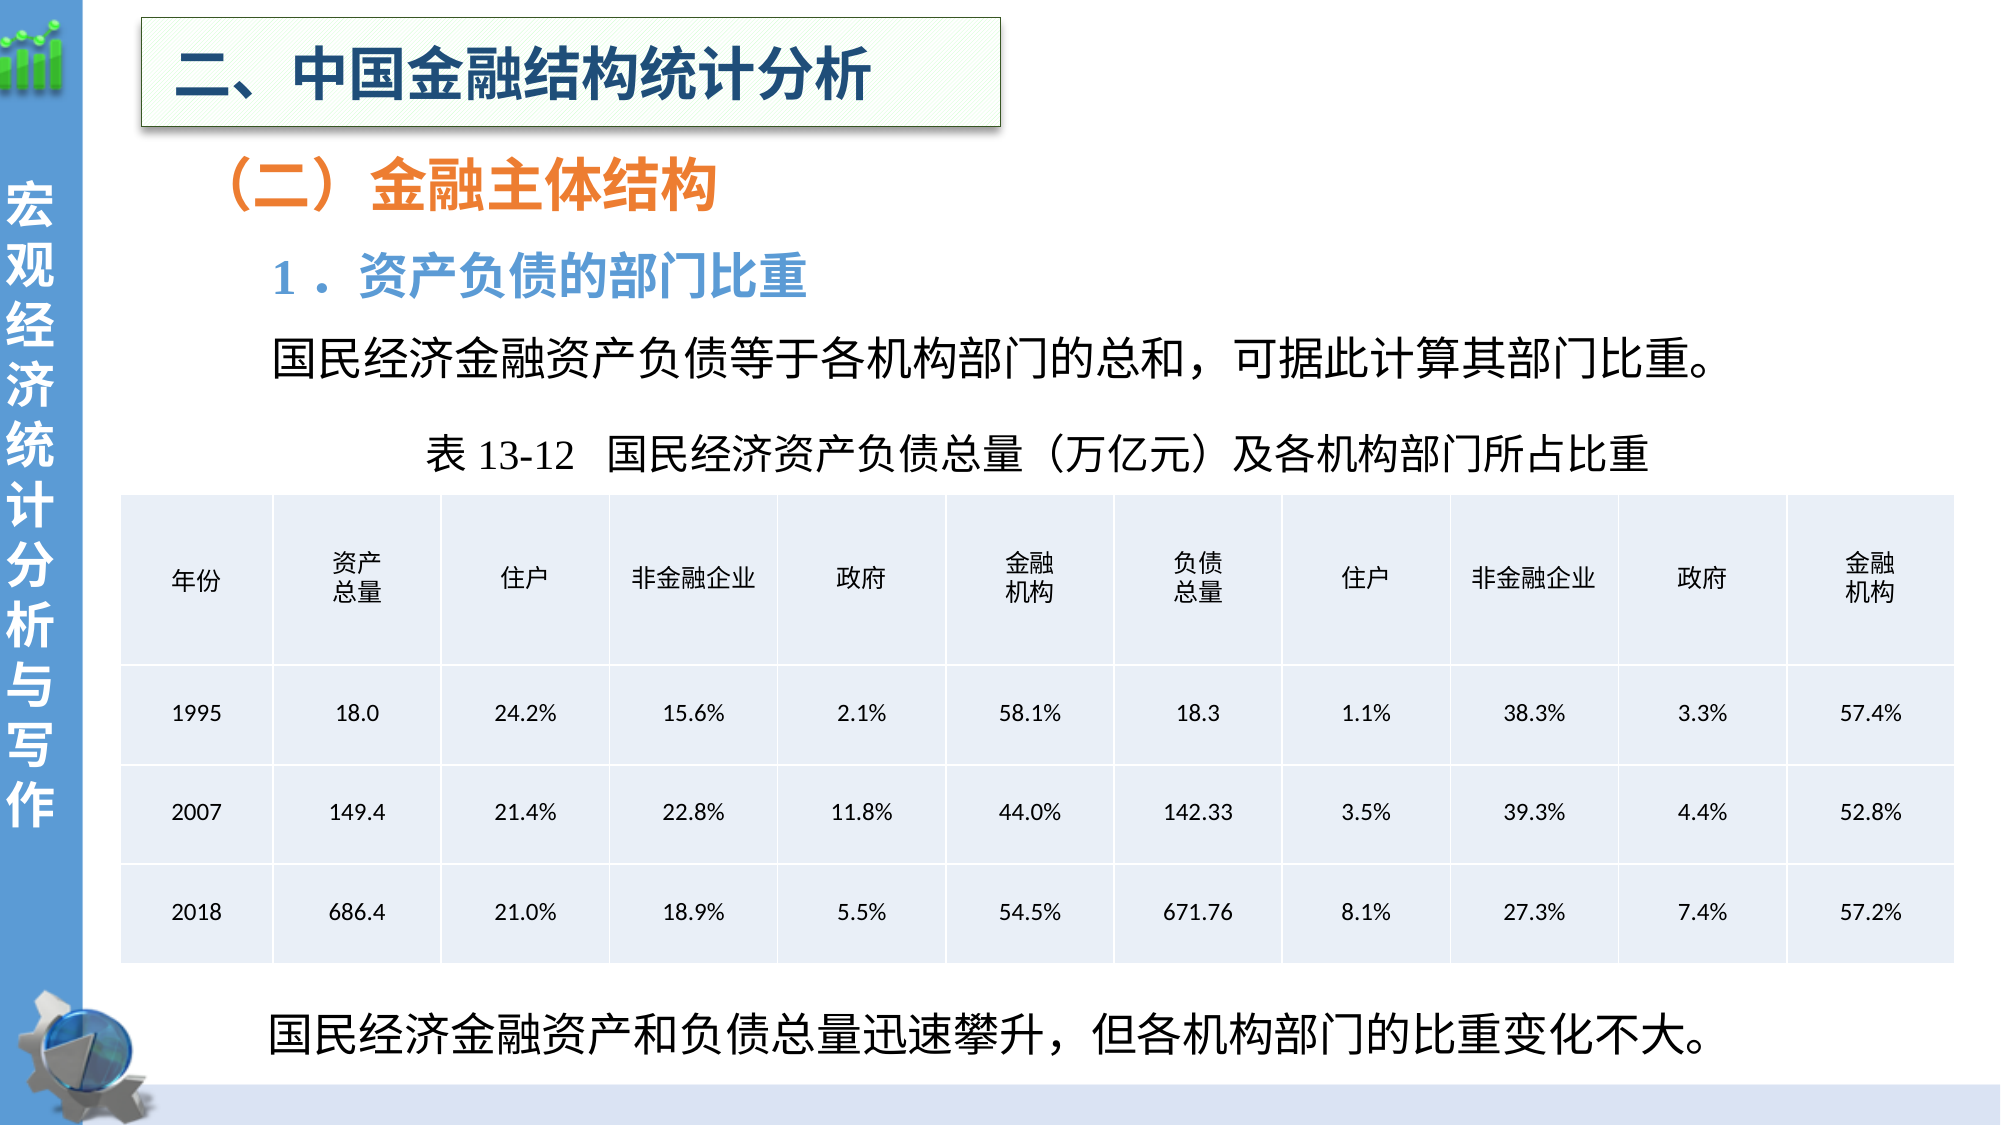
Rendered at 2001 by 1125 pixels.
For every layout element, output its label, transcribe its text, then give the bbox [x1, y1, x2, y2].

table_header 非金融企业 [610, 495, 777, 664]
table_cell 24.2% [442, 666, 609, 764]
table_cell 1.1% [1283, 666, 1450, 764]
table_cell 149.4 [274, 766, 440, 863]
table_cell 15.6% [610, 666, 777, 764]
table_cell 686.4 [274, 865, 440, 963]
table_header 政府 [778, 495, 945, 664]
table_header 住户 [442, 495, 609, 664]
table_cell 2.1% [778, 666, 945, 764]
table_cell 671.76 [1115, 865, 1281, 963]
text_box 二、中国金融结构统计分析 [141, 17, 1000, 127]
table_header 住户 [1283, 495, 1450, 664]
table_header 政府 [1619, 495, 1786, 664]
text_box （二）金融主体结构 1．资产负债的部门比重 国民经济金融资产负债等于各机构部门的总和，可据此计算其部门比重。 [138, 126, 1938, 374]
table_header 金融 机构 [1788, 495, 1954, 664]
table_cell 1995 [121, 666, 272, 764]
table_cell 7.4% [1619, 865, 1786, 963]
table_cell 44.0% [947, 766, 1113, 863]
table_header 金融 机构 [947, 495, 1113, 664]
table_cell 11.8% [778, 766, 945, 863]
table_cell 18.0 [274, 666, 440, 764]
table_cell 142.33 [1115, 766, 1281, 863]
table_cell 38.3% [1451, 666, 1618, 764]
table_cell 4.4% [1619, 766, 1786, 863]
text_box 表13-12 国民经济资产负债总量（万亿元）及各机构部门所占比重 [332, 410, 1744, 486]
table_header 非金融企业 [1451, 495, 1618, 664]
table_cell 57.2% [1788, 865, 1954, 963]
table_cell 21.4% [442, 766, 609, 863]
table_cell 3.3% [1619, 666, 1786, 764]
table_cell 57.4% [1788, 666, 1954, 764]
table_cell 52.8% [1788, 766, 1954, 863]
table_cell 27.3% [1451, 865, 1618, 963]
picture [0, 0, 2001, 1125]
table_cell 54.5% [947, 865, 1113, 963]
table_cell 18.9% [610, 865, 777, 963]
table_cell 22.8% [610, 766, 777, 863]
table_cell 18.3 [1115, 666, 1281, 764]
table_cell 58.1% [947, 666, 1113, 764]
table_cell 2007 [121, 766, 272, 863]
table_cell 5.5% [778, 865, 945, 963]
table_header 资产 总量 [274, 495, 440, 664]
table_header 负债 总量 [1115, 495, 1281, 664]
table_cell 3.5% [1283, 766, 1450, 863]
table_header 年份 [121, 495, 272, 664]
text_box 国民经济金融资产和负债总量迅速攀升，但各机构部门的比重变化不大。 [252, 998, 1824, 1069]
table_cell 39.3% [1451, 766, 1618, 863]
table_cell 8.1% [1283, 865, 1450, 963]
table_cell 2018 [121, 865, 272, 963]
table_cell 21.0% [442, 865, 609, 963]
